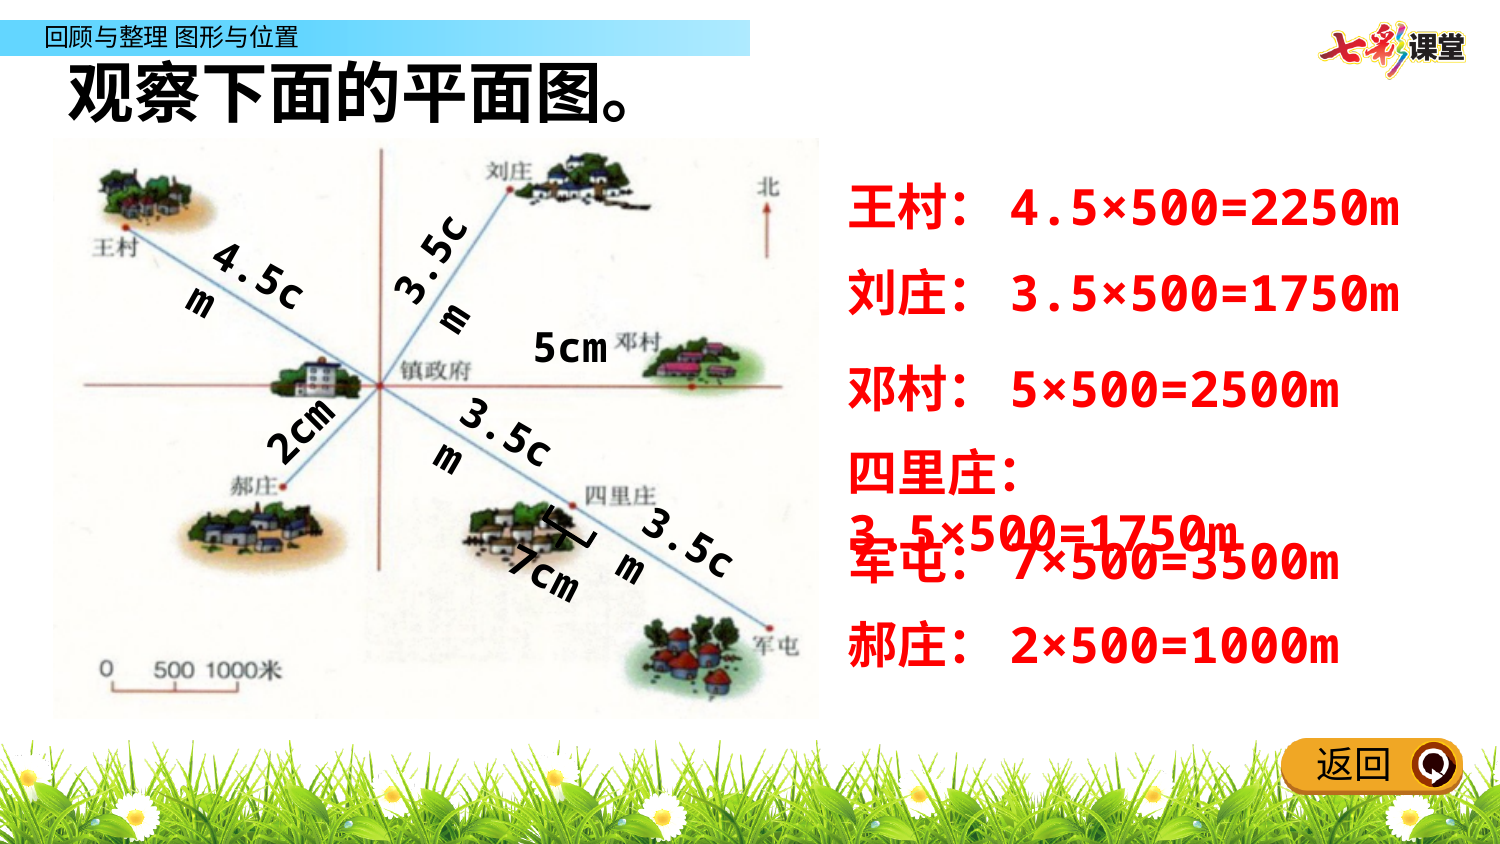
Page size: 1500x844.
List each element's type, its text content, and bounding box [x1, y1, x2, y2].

text_box 王村：4.5×500=2250m [832, 168, 1436, 244]
text_box 郝庄：2×500=1000m [832, 605, 1436, 681]
text_box 观察下面的平面图。 [53, 43, 762, 136]
picture [1316, 20, 1468, 80]
text_box 军屯：7×500=3500m [832, 521, 1436, 597]
text_box 邓村：5×500=2500m [832, 349, 1436, 425]
text_box 四里庄：3.5×500=1750m [832, 434, 1436, 521]
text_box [1281, 733, 1464, 795]
text_box 刘庄：3.5×500=1750m [832, 254, 1436, 330]
picture [0, 740, 1500, 844]
picture [52, 138, 819, 719]
